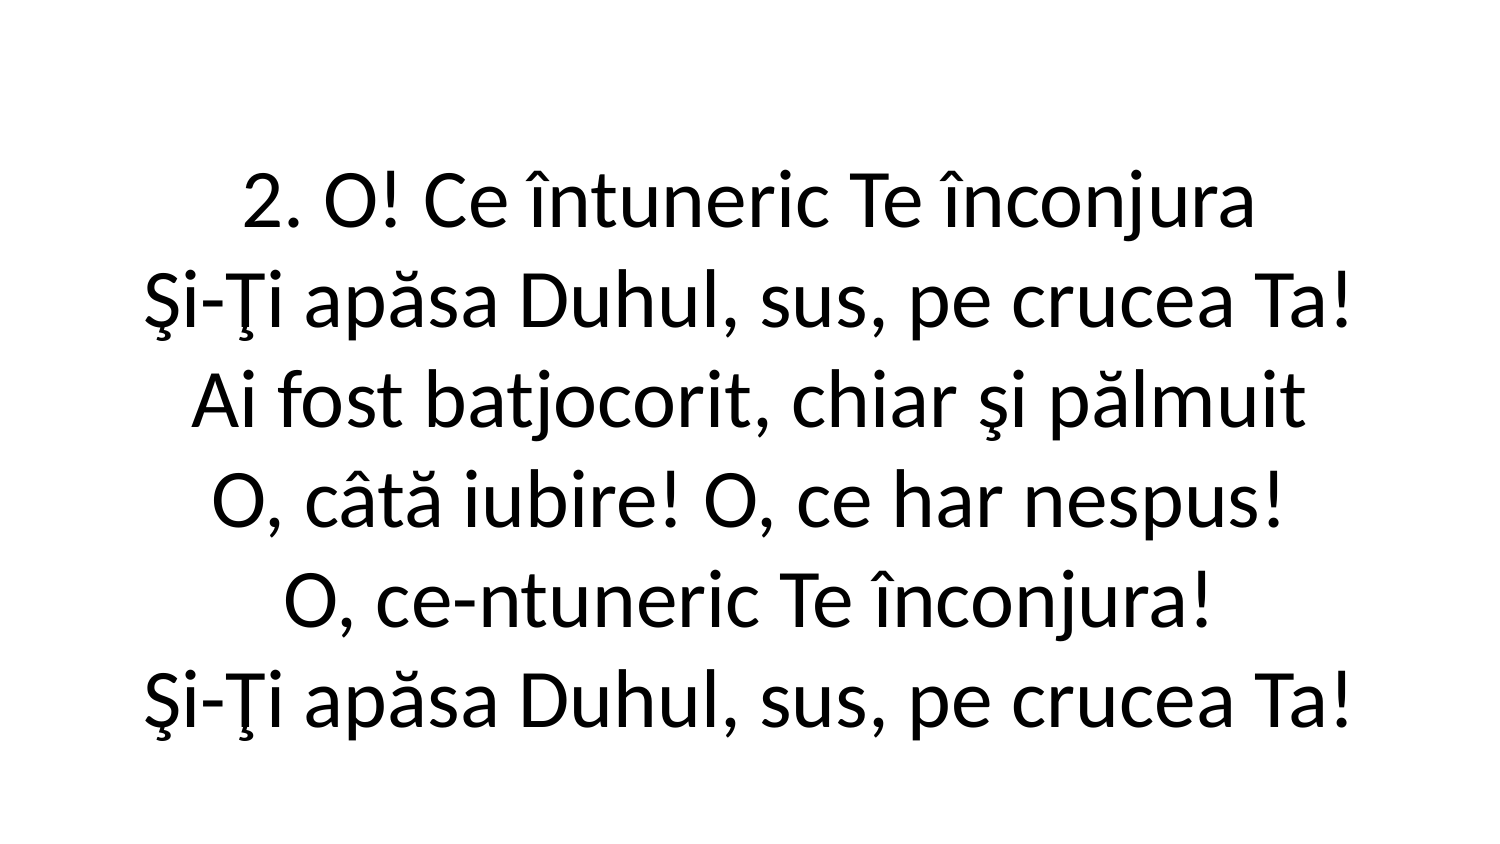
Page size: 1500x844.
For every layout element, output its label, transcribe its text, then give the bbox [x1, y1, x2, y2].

text_box 2. O! Ce întuneric Te înconjura Şi-Ţi apăsa Duhul, sus, pe crucea Ta! Ai fost batjocorit, chiar şi pălmuit O, câtă iubire! O, ce har nespus! O, ce-ntuneric Te înconjura! Şi-Ţi apăsa Duhul, sus, pe crucea Ta! [128, 92, 1372, 752]
